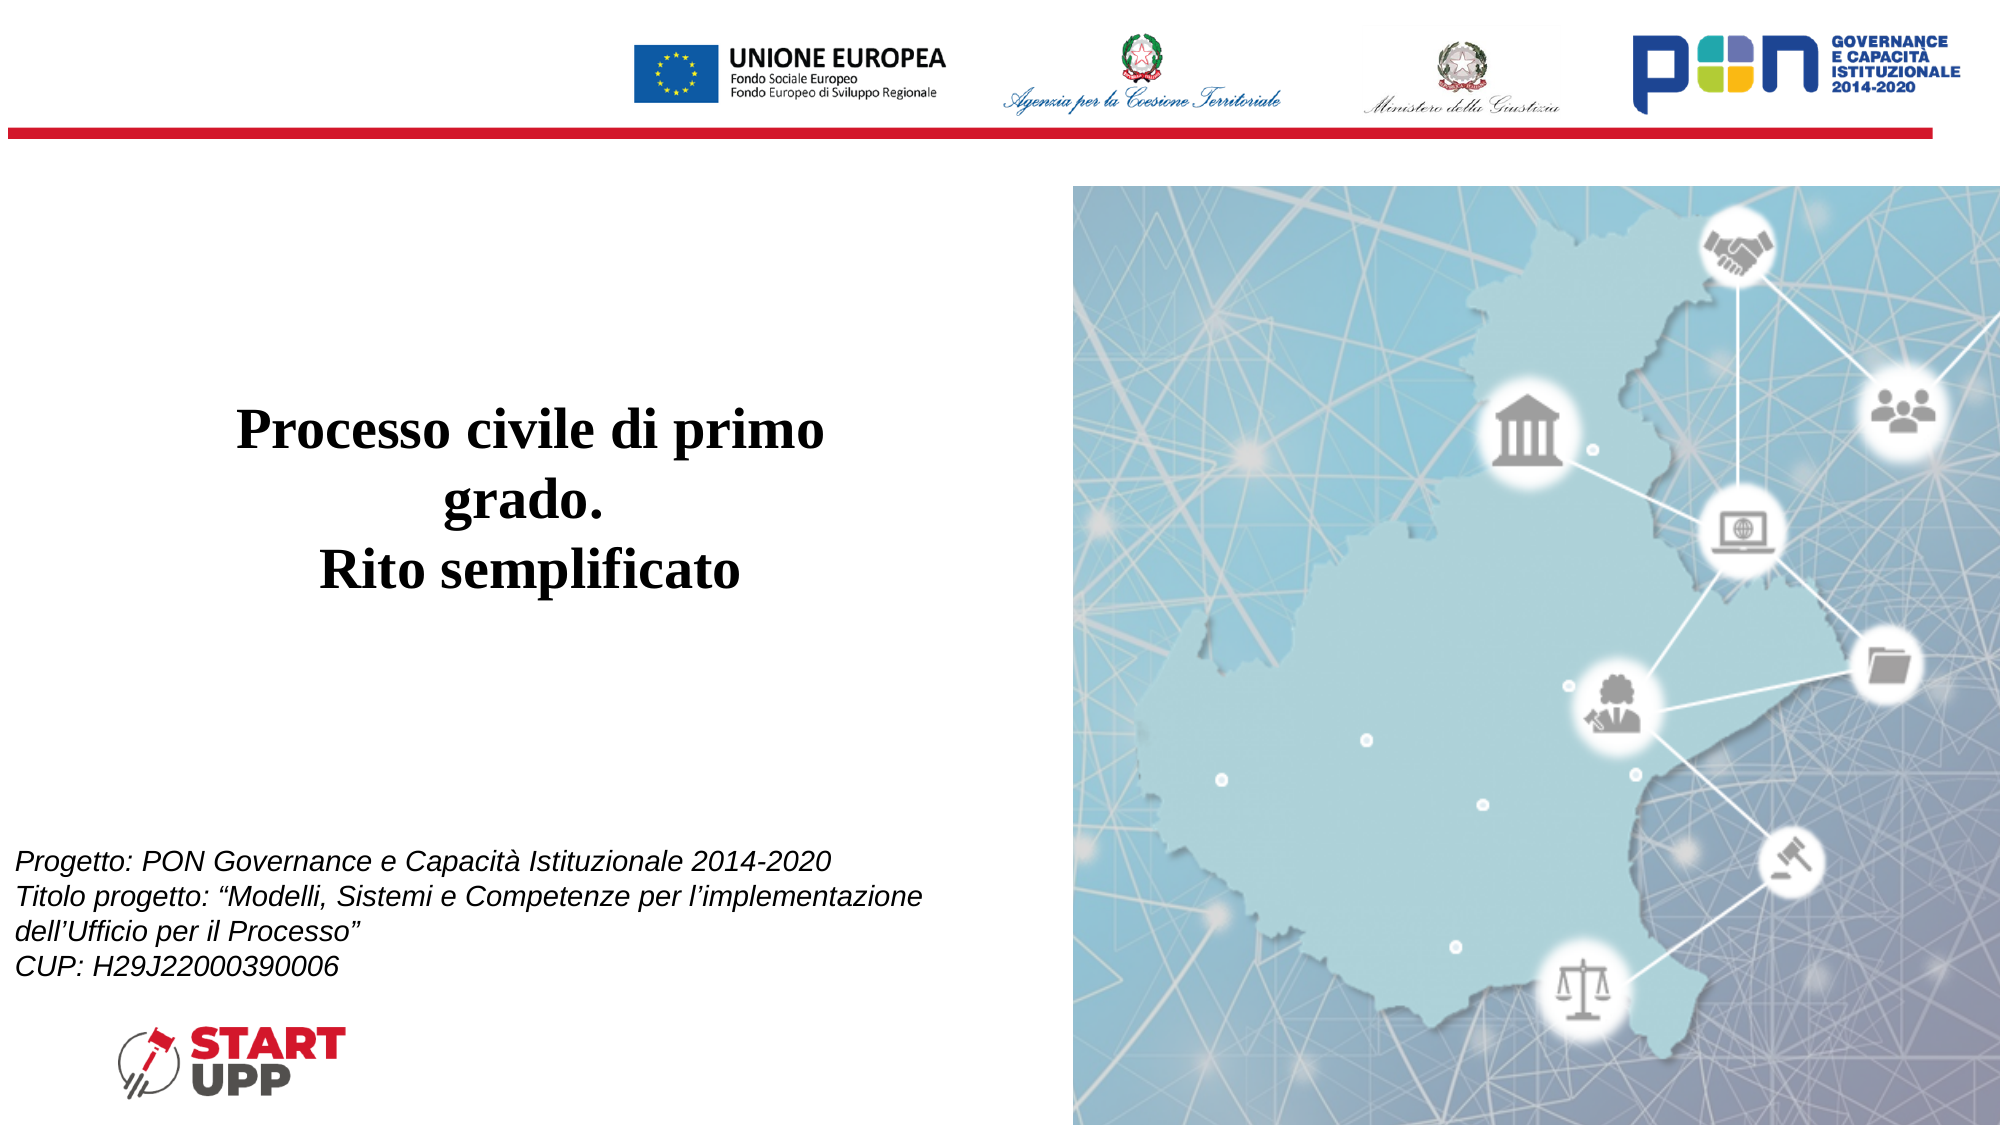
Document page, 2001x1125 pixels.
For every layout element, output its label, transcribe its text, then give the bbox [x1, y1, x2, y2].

picture [612, 24, 1972, 119]
picture [114, 1019, 351, 1103]
text_box Processo civile di primo grado. Rito semplificato [165, 383, 897, 608]
text_box Progetto: PON Governance e Capacità Istituzionale 2014-2020 Titolo progetto: “Modelli, Sistemi e Competenze per l’implementazione dell’Ufficio per il Processo” CUP: H29J22000390006 [0, 834, 1062, 990]
